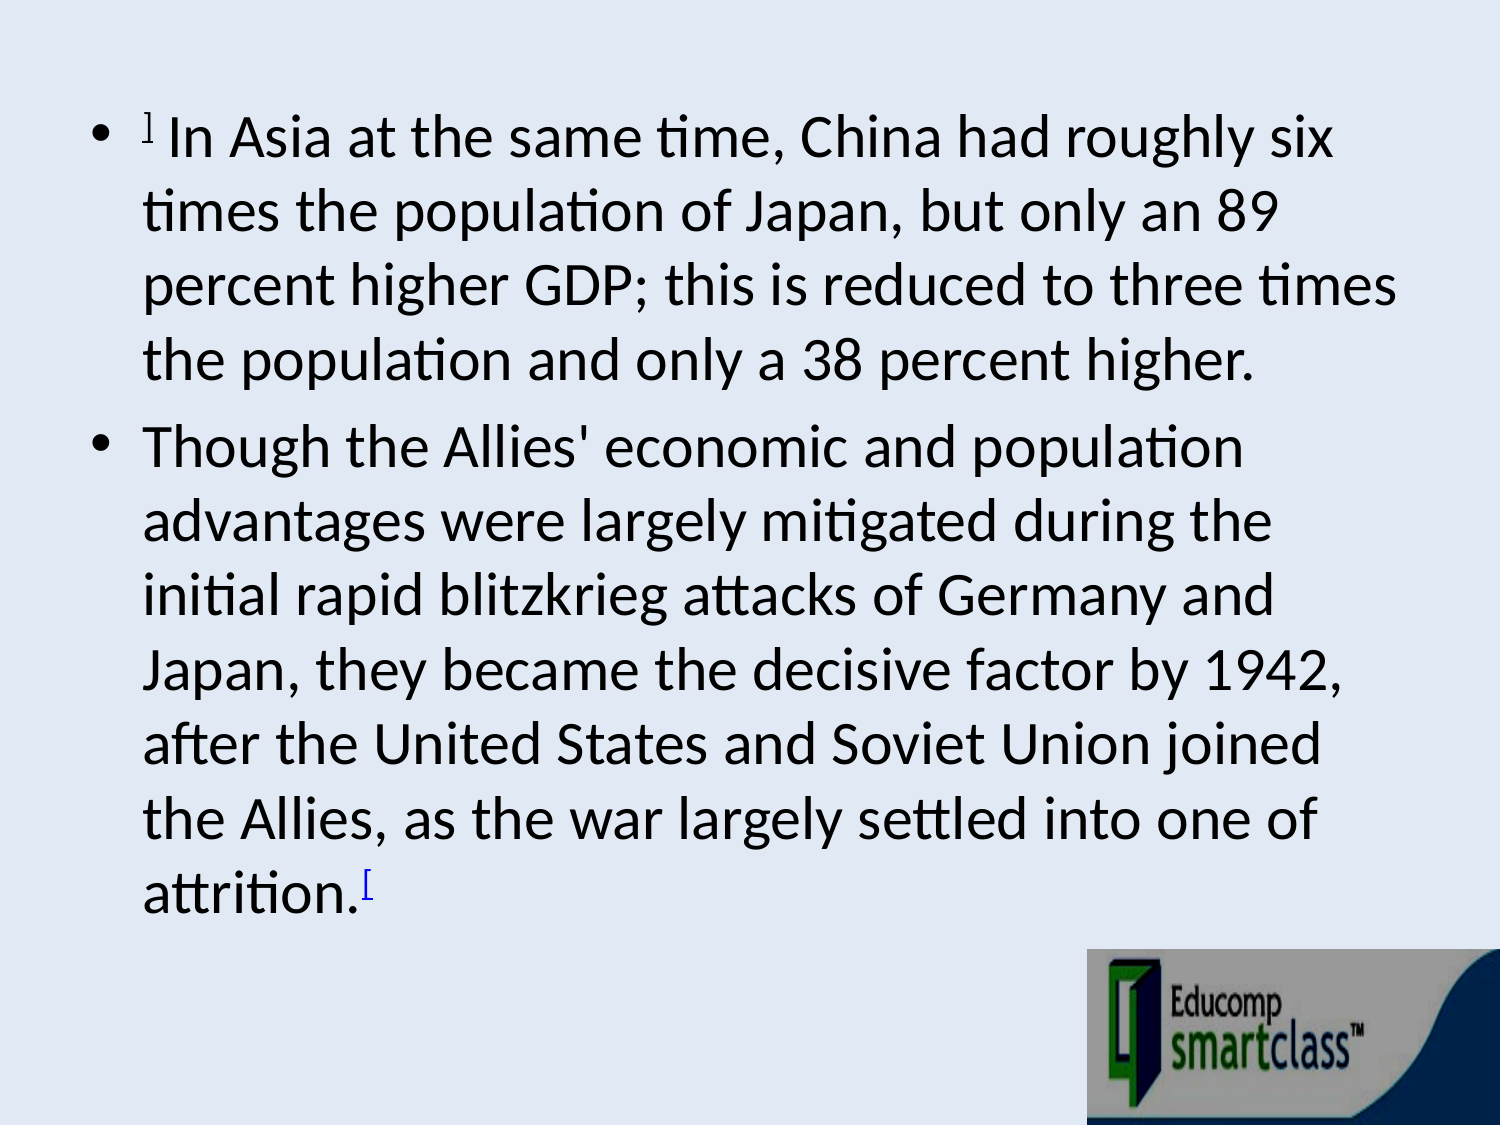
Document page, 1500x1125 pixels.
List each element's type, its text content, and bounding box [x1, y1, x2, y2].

list ] In Asia at the same time, China had roughly six times the population of Japan, but only an 89 percent higher GDP; this is reduced to three times the population and only a 38 percent higher. Though the Allies' economic and population advantages were largely mitigated during the initial rapid blitzkrieg attacks of Germany and Japan, they became the decisive factor by 1942, after the United States and Soviet Union joined the Allies, as the war largely settled into one of attrition.[ [75, 87, 1425, 1005]
picture [1087, 949, 1500, 1125]
